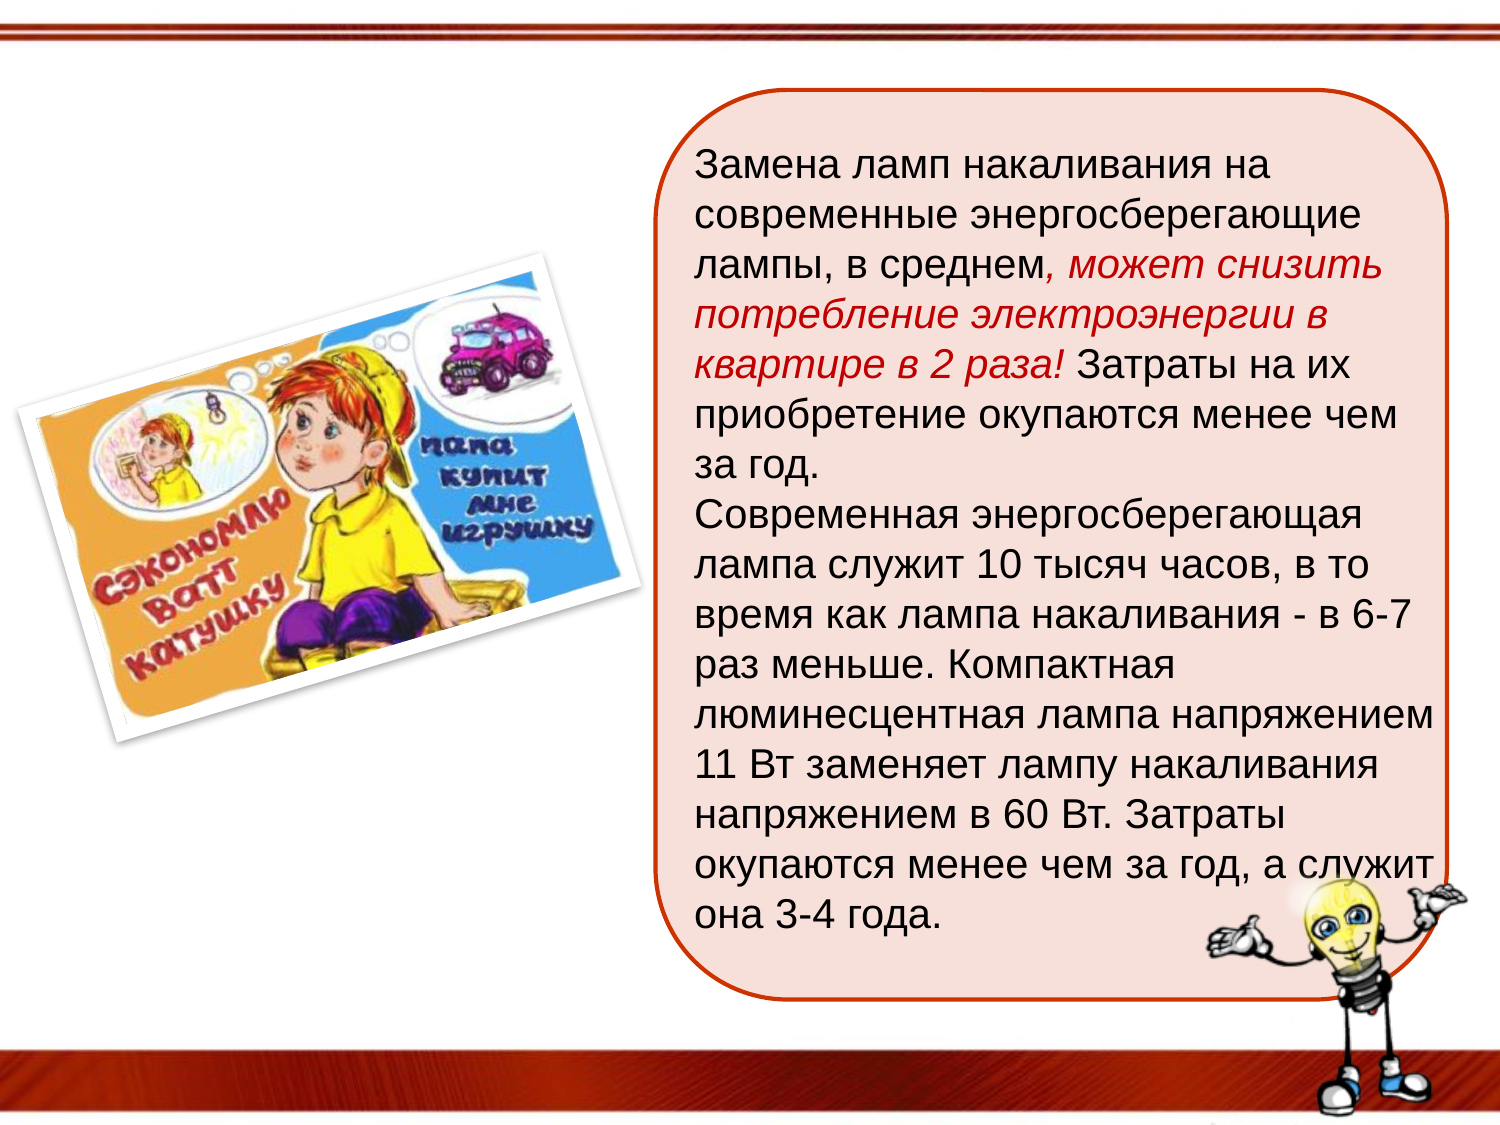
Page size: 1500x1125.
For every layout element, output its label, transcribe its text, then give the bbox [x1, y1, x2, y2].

text_box Замена ламп накаливания на современные энергосберегающие лампы, в среднем, может снизить потребление электроэнергии в квартире в 2 раза! Затраты на их приобретение окупаются менее чем за год. Современная энергосберегающая лампа служит 10 тысяч часов, в то время как лампа накаливания - в 6-7 раз меньше. Компактная люминесцентная лампа напряжением 11 Вт заменяет лампу накаливания напряжением в 60 Вт. Затраты окупаются менее чем за год, а служит она 3-4 года. [679, 129, 1459, 995]
text_box [653, 143, 679, 947]
picture [0, 0, 1500, 1125]
text_box [745, 995, 1193, 1002]
text_box [690, 87, 1412, 129]
